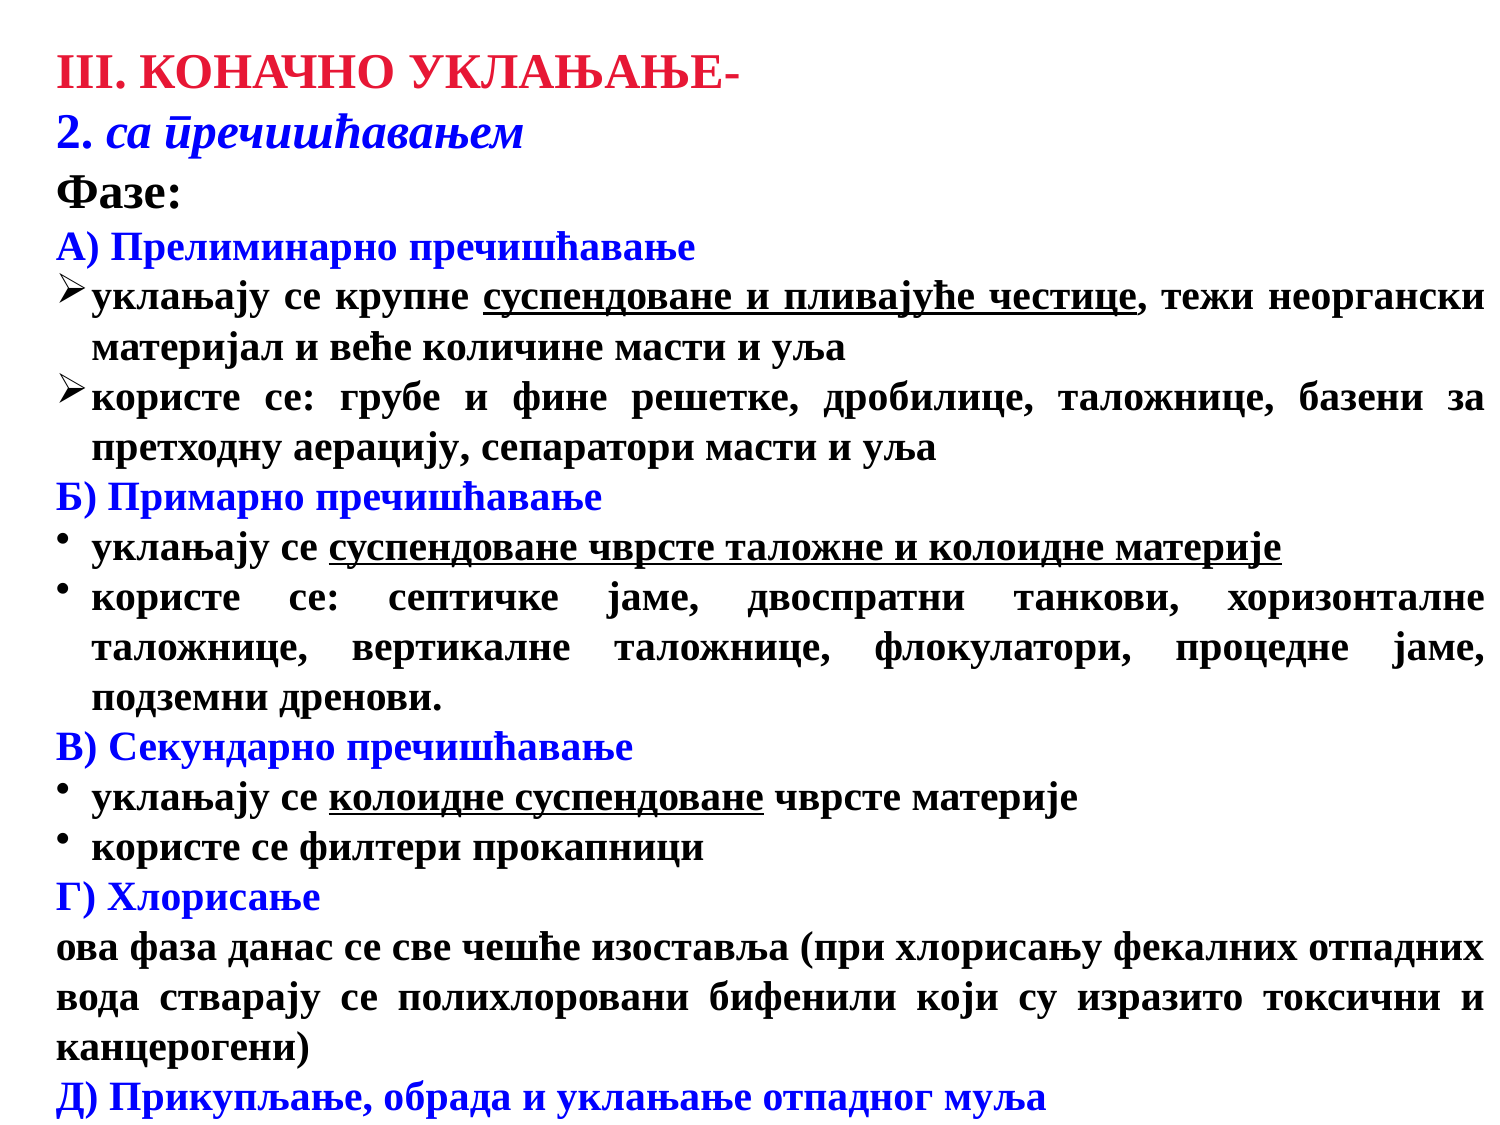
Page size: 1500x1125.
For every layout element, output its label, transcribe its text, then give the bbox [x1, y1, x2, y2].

text_box III. КОНАЧНО УКЛАЊАЊЕ- 2. са пречишћавањем Фазе: А) Прелиминарно пречишћавање уклањају се крупне суспендоване и пливајуће честице, тежи неоргански материјал и веће количине масти и уља користе се: грубе и фине решетке, дробилице, таложнице, базени за претходну аерацију, сепаратори масти и уља Б) Примарно пречишћавање уклањају се суспендоване чврсте таложне и колоидне материје користе се: септичке јаме, двоспратни танкови, хоризонталне таложнице, вертикалне таложнице, флокулатори, процедне јаме, подземни дренови. В) Секундарно пречишћавање уклањају се колоидне суспендоване чврсте материје користе се филтери прокапници Г) Хлорисање ова фаза данас се све чешће изоставља (при хлорисању фекалних отпадних вода стварају се полихлоровани бифенили који су изразито токсични и канцерогени) Д) Прикупљање, обрада и уклањање отпадног муља [41, 31, 1500, 1125]
